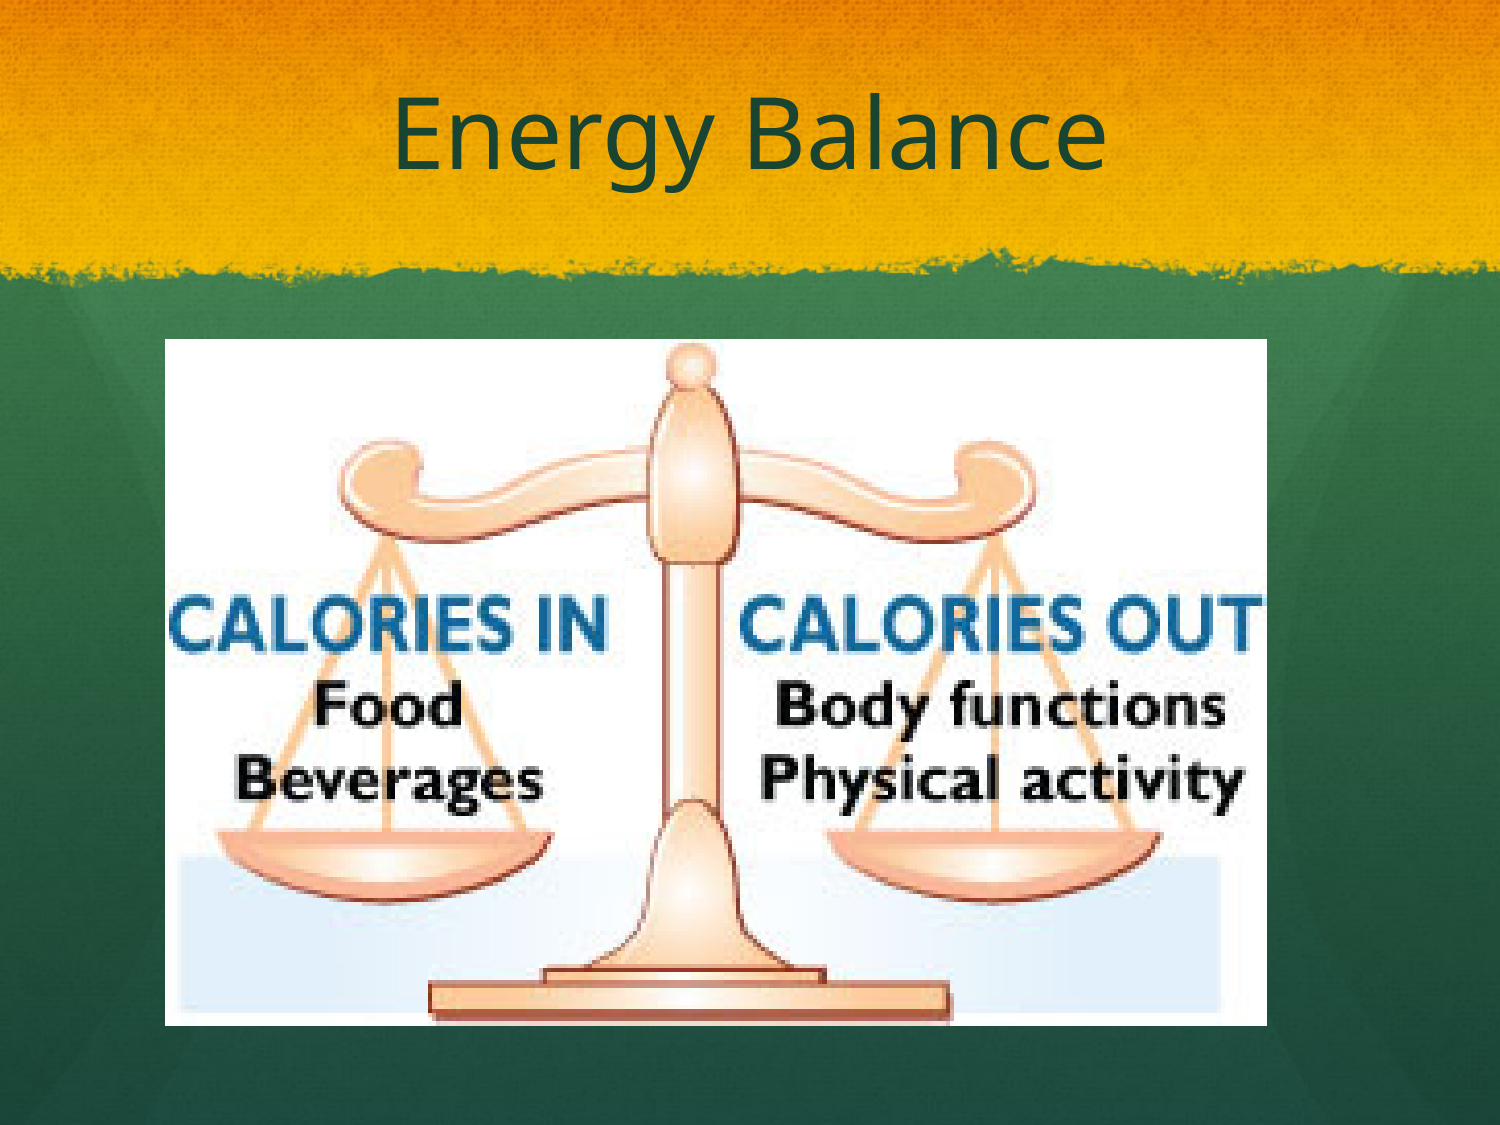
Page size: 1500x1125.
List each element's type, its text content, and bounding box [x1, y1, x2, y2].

picture [0, 0, 1500, 1125]
title Energy Balance [125, 13, 1375, 246]
